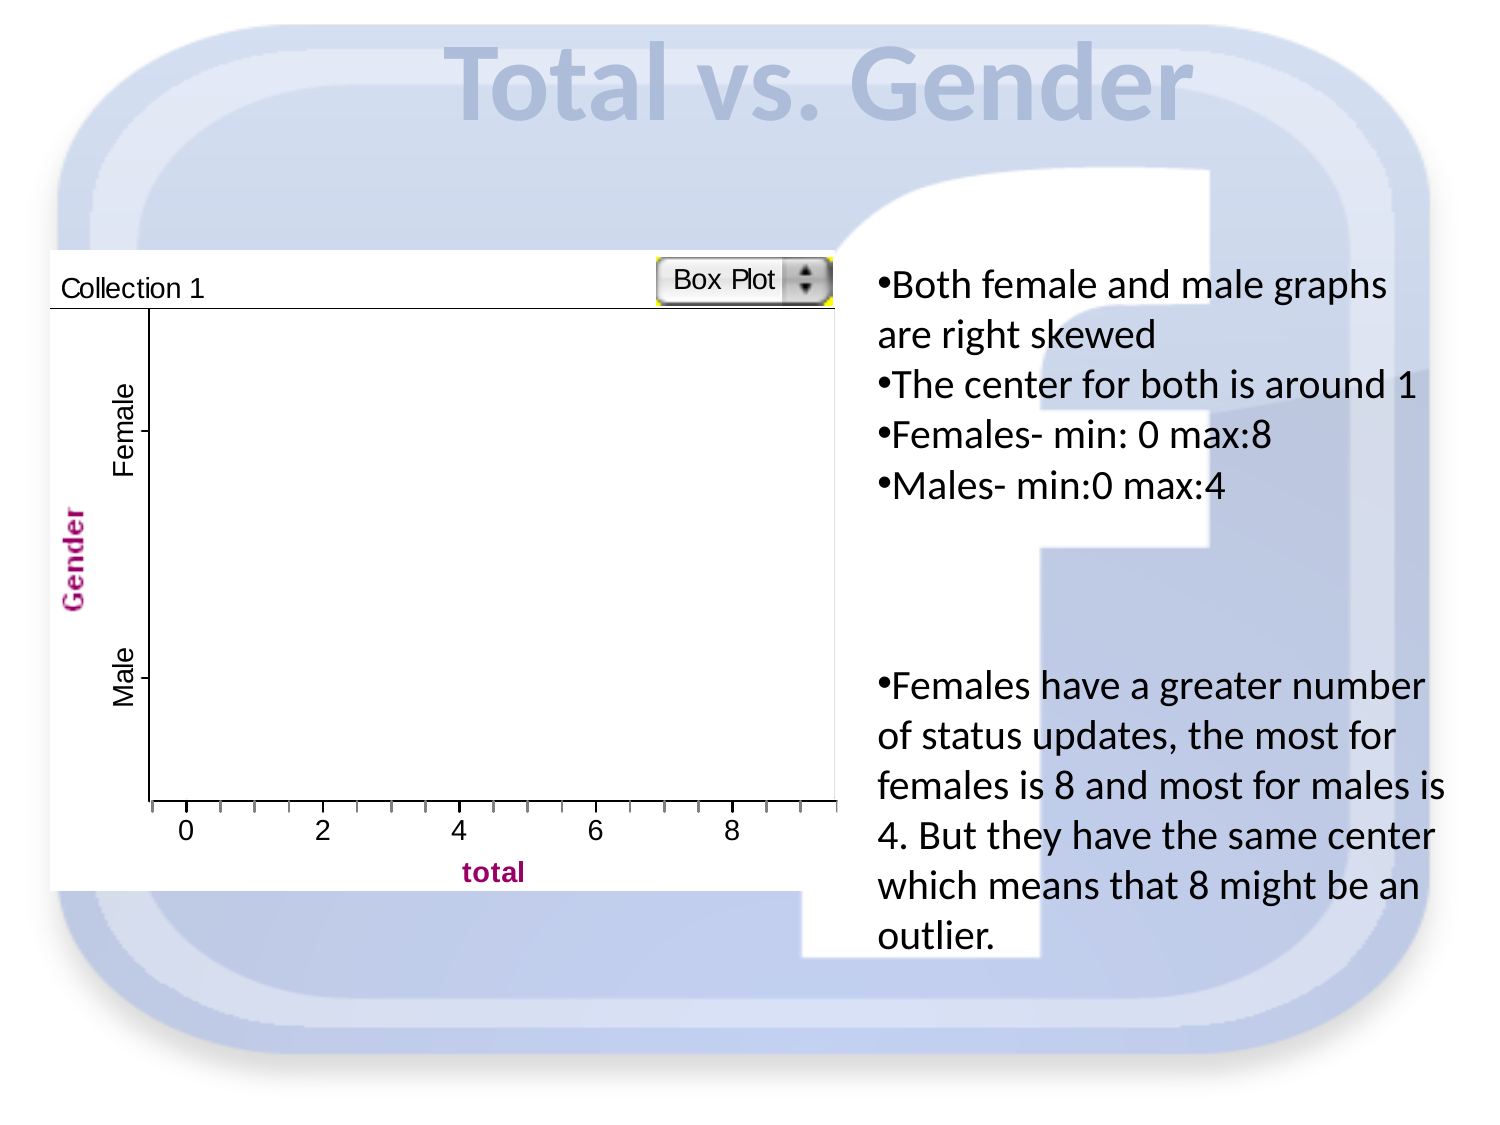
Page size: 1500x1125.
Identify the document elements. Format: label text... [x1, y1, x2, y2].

text_box Total vs. Gender [428, 0, 1211, 150]
picture [49, 249, 838, 894]
text_box Both female and male graphs are right skewed The center for both is around 1 Females- min: 0 max:8 Males- min:0 max:4 Females have a greater number of status updates, the most for females is 8 and most for males is 4. But they have the same center which means that 8 might be an outlier. [862, 249, 1463, 965]
